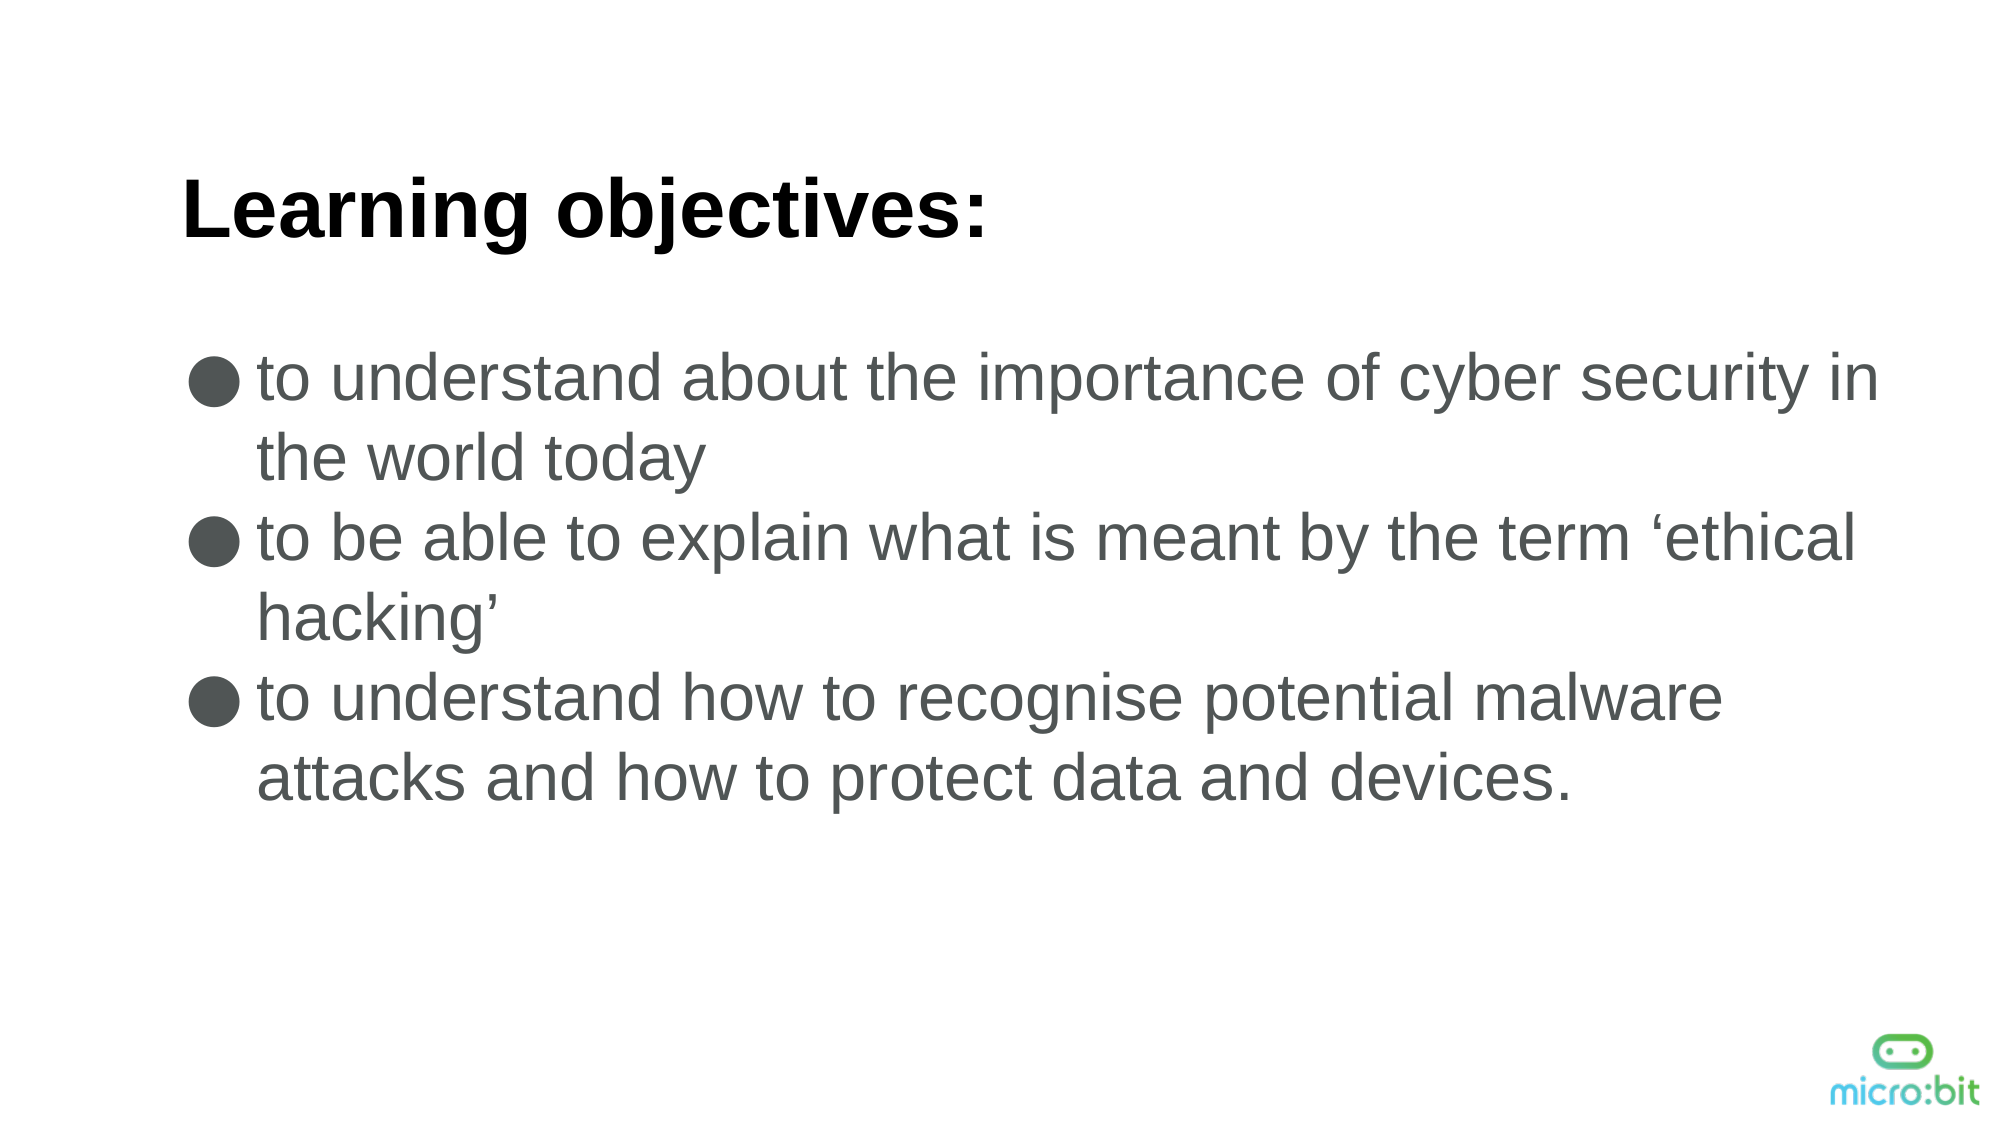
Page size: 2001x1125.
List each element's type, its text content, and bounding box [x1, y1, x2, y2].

text_box Learning objectives: to understand about the importance of cyber security in the world today to be able to explain what is meant by the term ‘ethical hacking’ to understand how to recognise potential malware attacks and how to protect data and devices. [166, 60, 1918, 884]
picture [1830, 1029, 1980, 1106]
